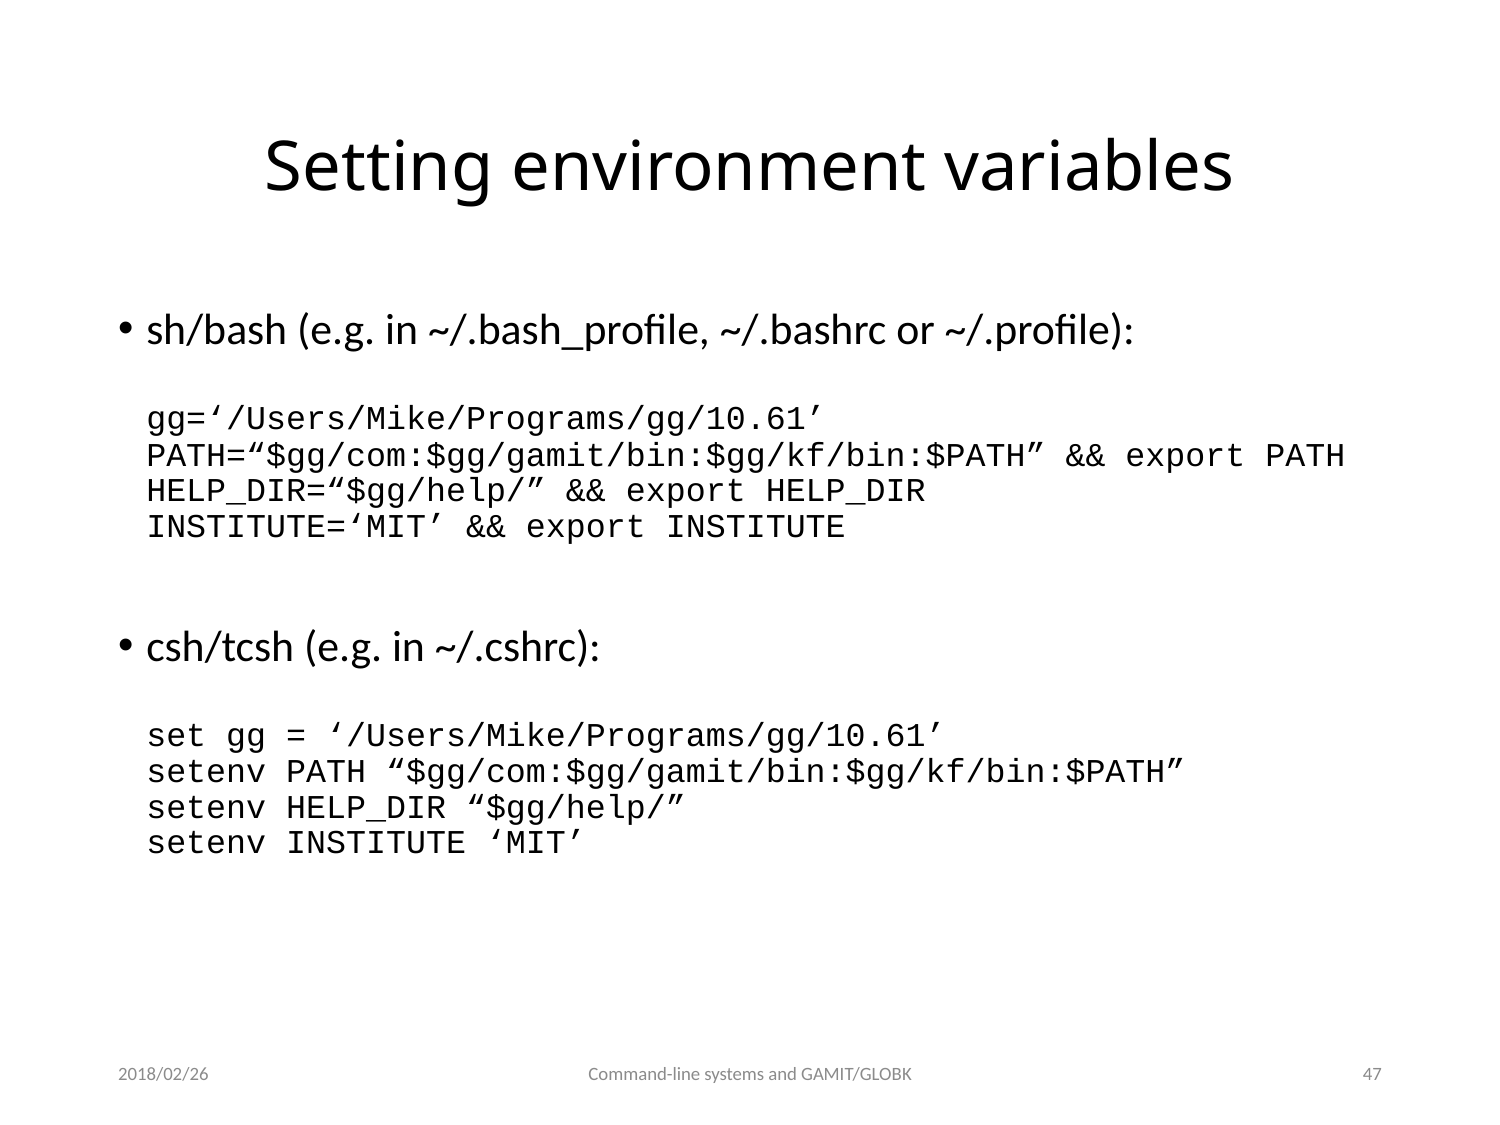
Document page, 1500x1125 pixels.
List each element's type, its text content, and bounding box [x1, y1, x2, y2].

title Setting environment variables [103, 59, 1397, 278]
slide_number 46 [1059, 1042, 1397, 1103]
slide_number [103, 1042, 441, 1103]
footer Command-line systems and GAMIT/GLOBK [496, 1042, 1004, 1103]
list sh/bash (e.g. in ~/.bash_profile, ~/.bashrc or ~/.profile): gg=‘/Users/Mike/Programs/gg/10.61’ PATH=“$gg/com:$gg/gamit/bin:$gg/kf/bin:$PATH” && export PATH HELP_DIR=“$gg/help/” && export HELP_DIR INSTITUTE=‘MIT’ && export INSTITUTE csh/tcsh (e.g. in ~/.cshrc): set gg = ‘/Users/Mike/Programs/gg/10.61’ setenv PATH “$gg/com:$gg/gamit/bin:$gg/kf/bin:$PATH” setenv HELP_DIR “$gg/help/” setenv INSTITUTE ‘MIT’ [103, 299, 1397, 1014]
